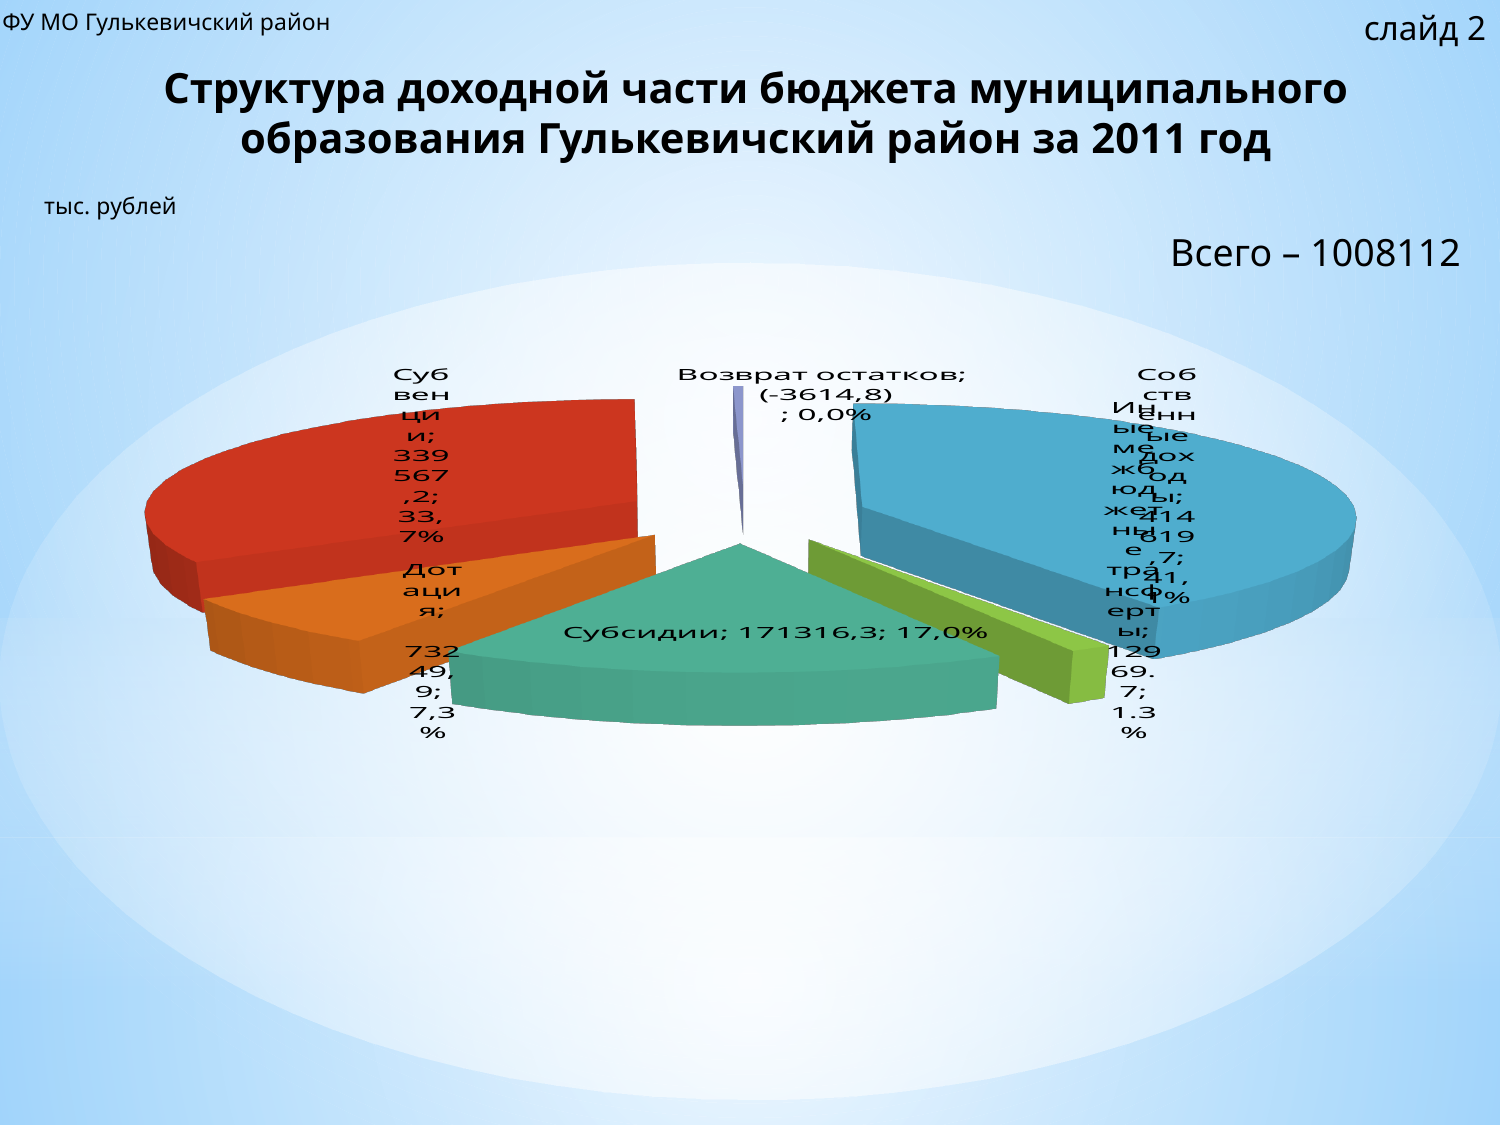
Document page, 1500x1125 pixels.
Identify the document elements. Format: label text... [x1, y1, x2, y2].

title Структура доходной части бюджета муниципального образования Гулькевичский район за 2011 год [100, 54, 1412, 229]
text_box Всего – 1008112 [1155, 221, 1476, 282]
text_box слайд 2 [1348, 0, 1500, 55]
chart [52, 231, 1436, 1047]
text_box ФУ МО Гулькевичский район [0, 0, 346, 43]
text_box тыс. рублей [29, 184, 195, 232]
